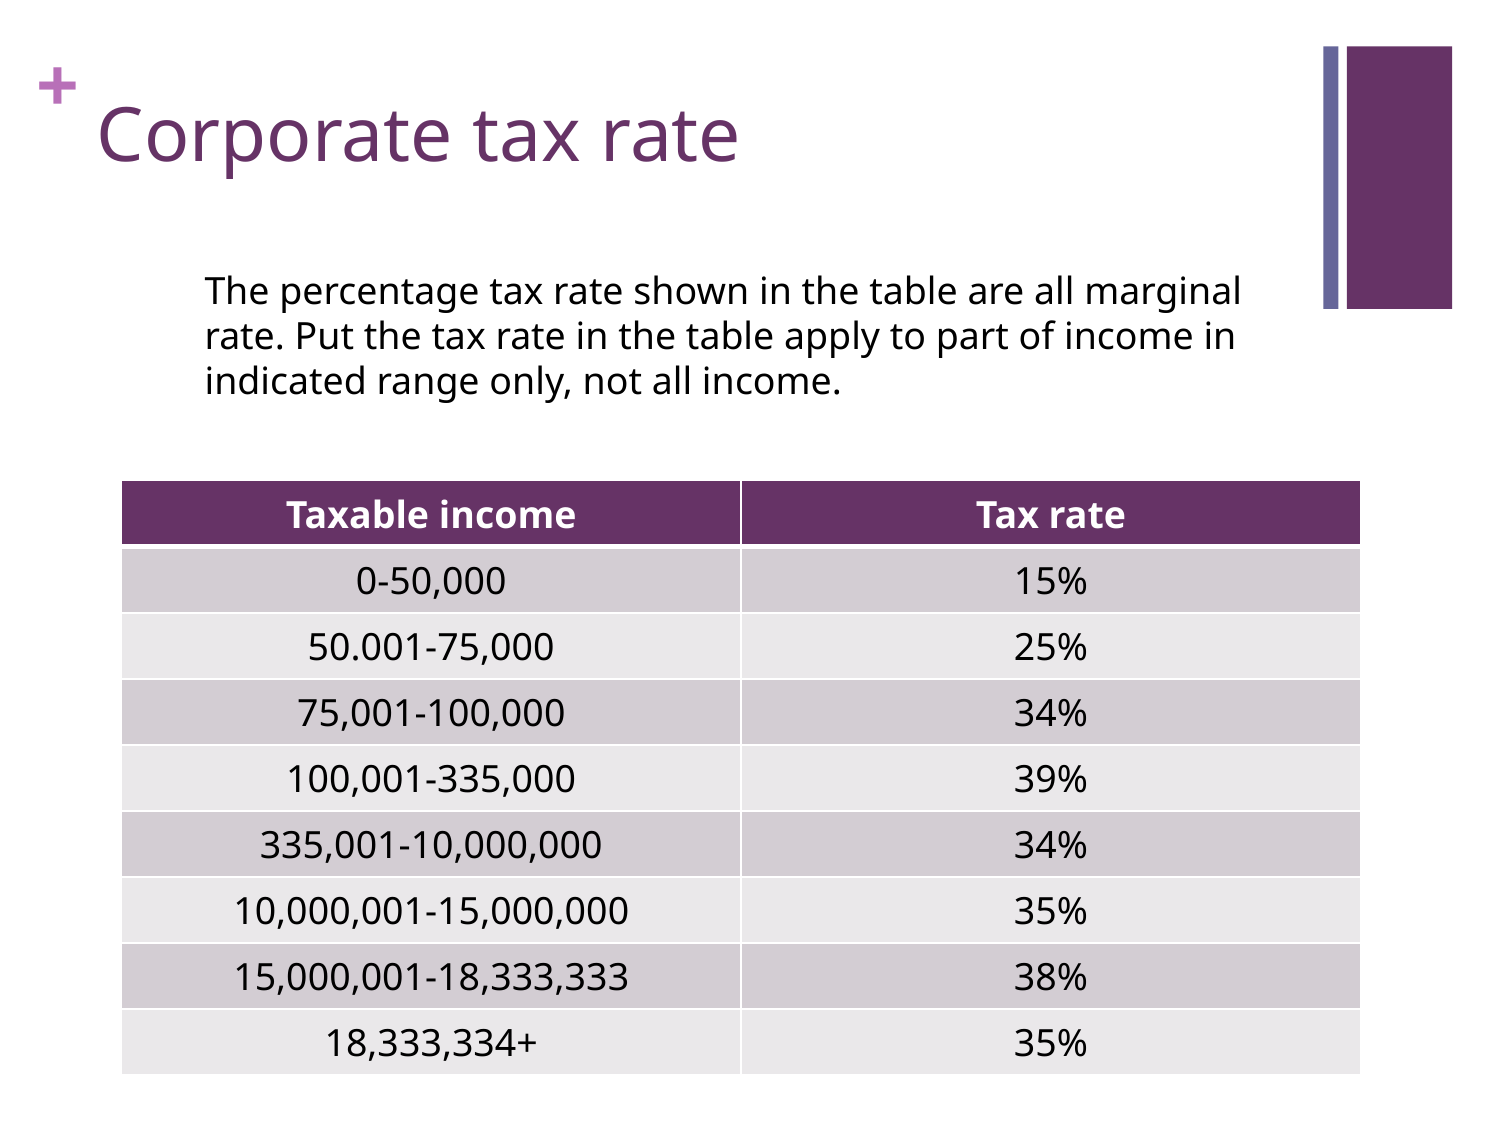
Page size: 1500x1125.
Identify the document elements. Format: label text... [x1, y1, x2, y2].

table_cell 18,333,334+ [122, 1010, 740, 1074]
table_cell 75,001-100,000 [122, 680, 740, 744]
table_cell 15,000,001-18,333,333 [122, 944, 740, 1008]
table_cell 35% [742, 878, 1360, 942]
table_cell 34% [742, 680, 1360, 744]
table_cell 100,001-335,000 [122, 746, 740, 810]
table_header Tax rate [742, 481, 1360, 544]
table_cell 39% [742, 746, 1360, 810]
table_cell 25% [742, 614, 1360, 678]
table_cell 0-50,000 [122, 549, 740, 612]
table_cell 50.001-75,000 [122, 614, 740, 678]
table_cell 15% [742, 549, 1360, 612]
title Corporate tax rate [81, 79, 1322, 263]
table_cell 10,000,001-15,000,000 [122, 878, 740, 942]
table_cell 34% [742, 812, 1360, 876]
text_box The percentage tax rate shown in the table are all marginal rate. Put the tax rate in the table apply to part of income in indicated range only, not all income. [189, 259, 1322, 410]
table_cell 38% [742, 944, 1360, 1008]
table_header Taxable income [122, 481, 740, 544]
table_cell 35% [742, 1010, 1360, 1074]
table_cell 335,001-10,000,000 [122, 812, 740, 876]
